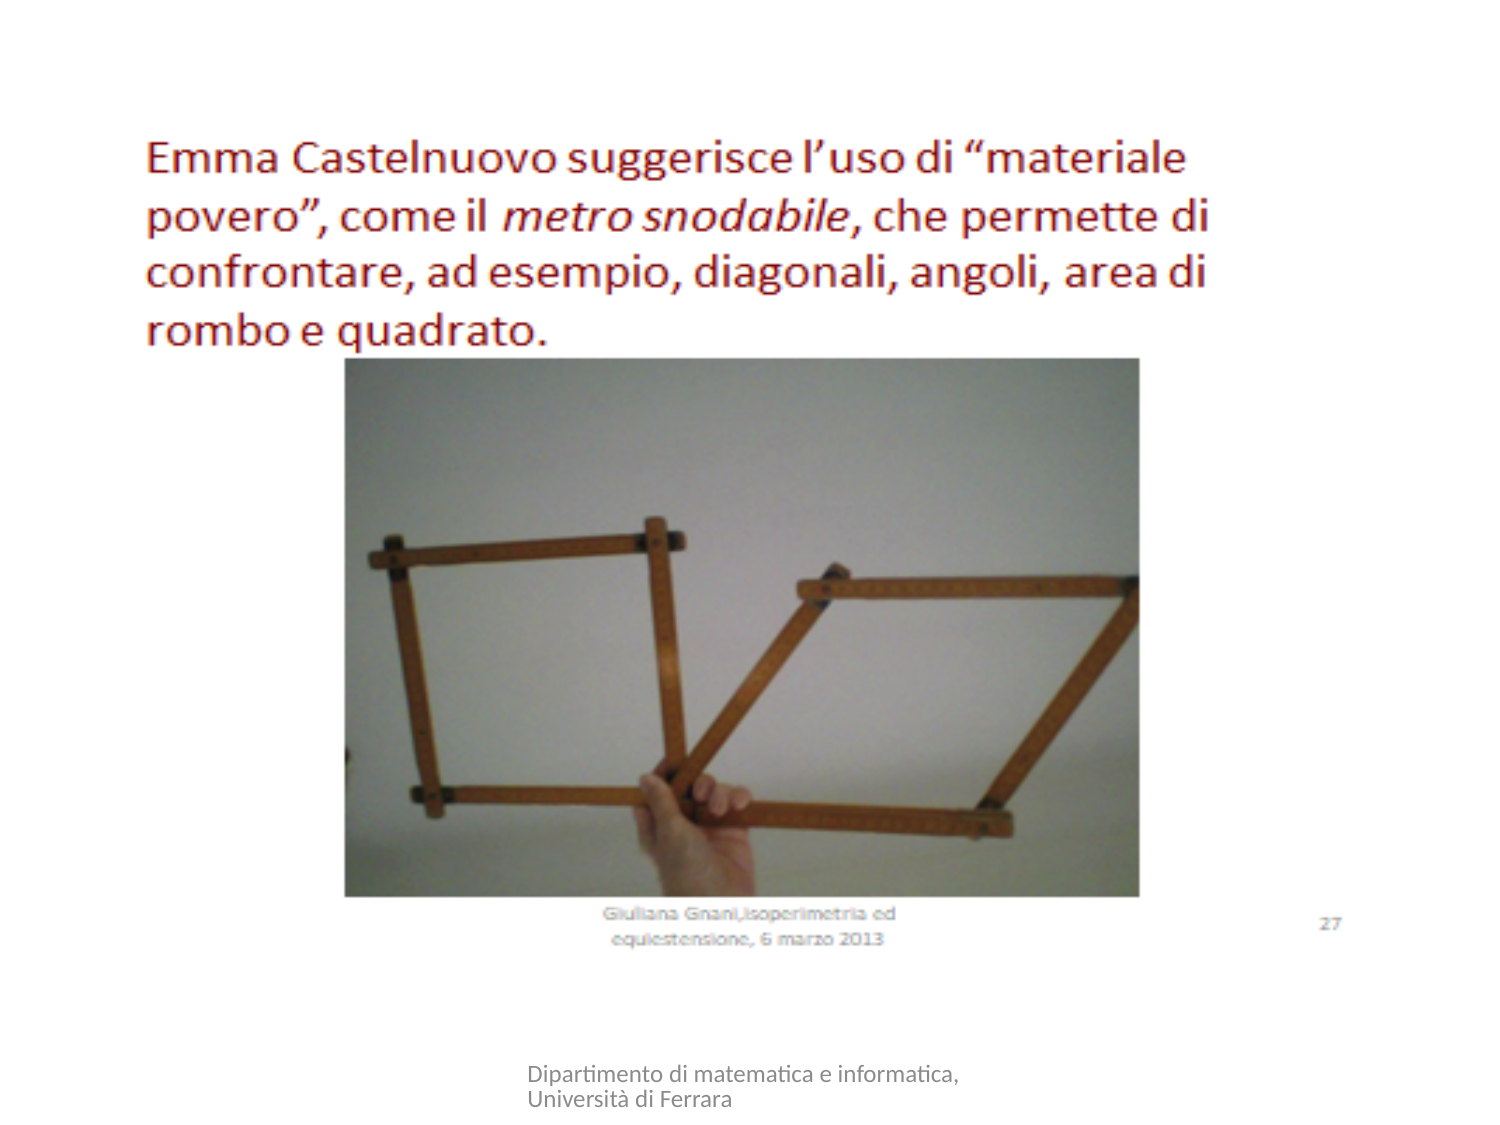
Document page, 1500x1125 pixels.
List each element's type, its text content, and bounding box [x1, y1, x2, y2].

picture [76, 54, 1424, 969]
footer Dipartimento di matematica e informatica, Università di Ferrara [512, 1042, 988, 1103]
